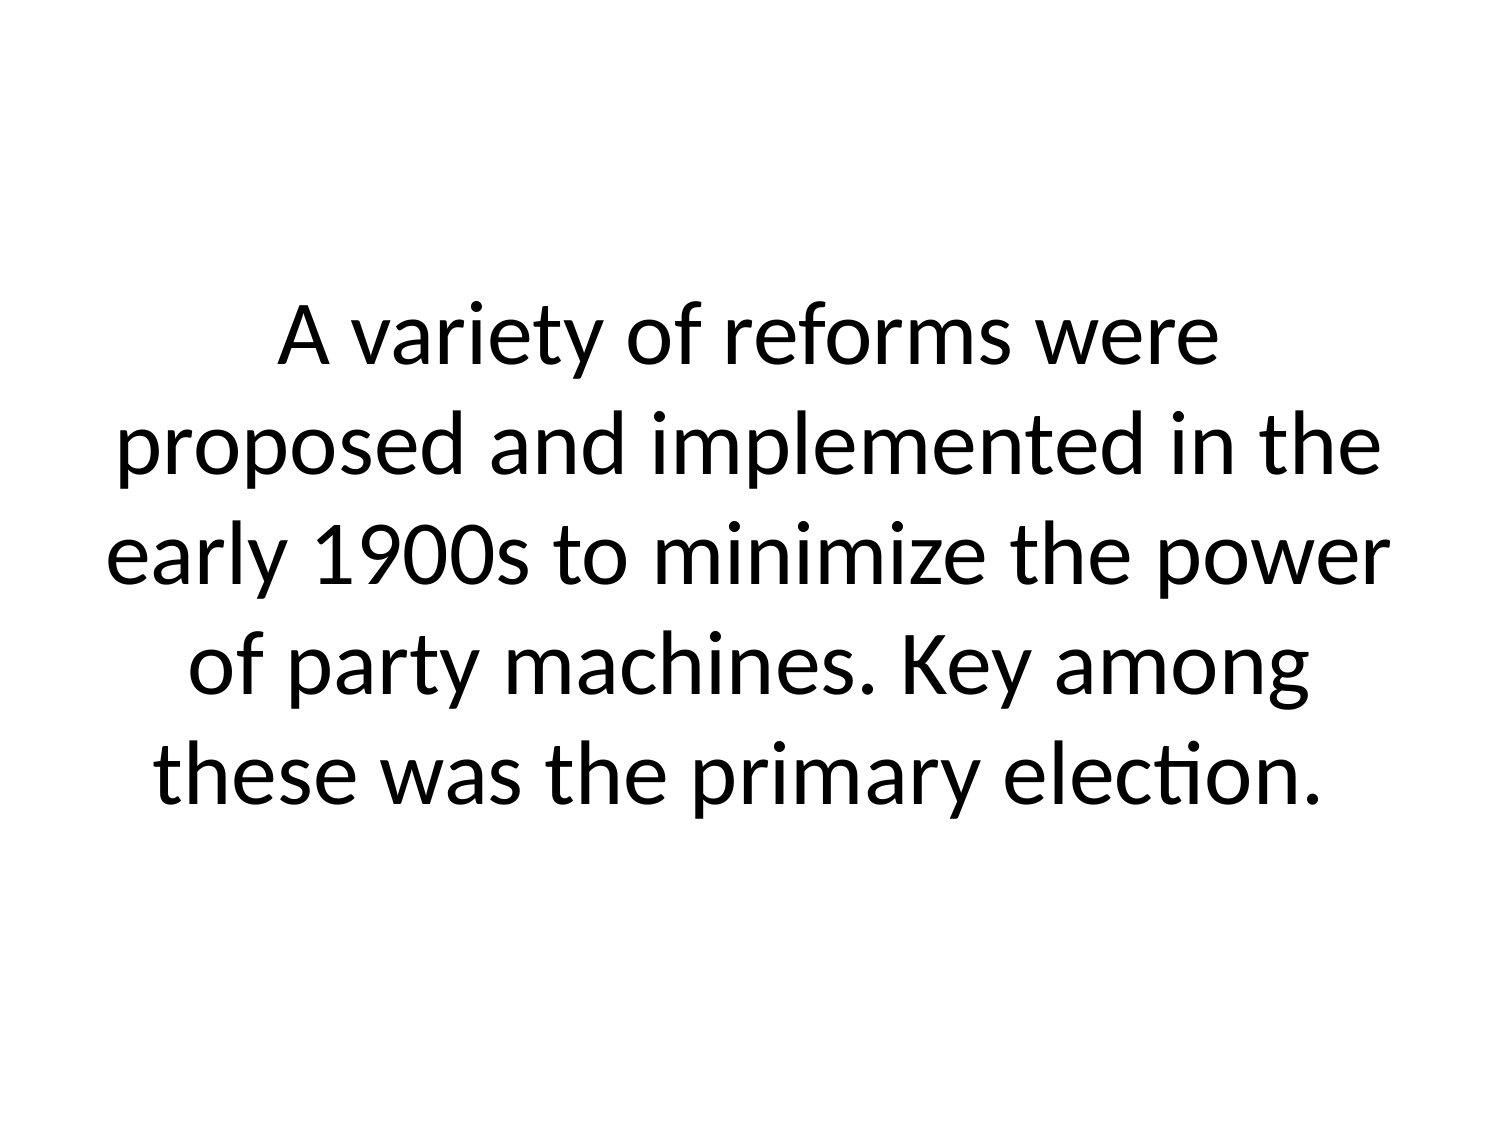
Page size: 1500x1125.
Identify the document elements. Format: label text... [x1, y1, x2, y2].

title A variety of reforms were proposed and implemented in the early 1900s to minimize the power of party machines. Key among these was the primary election. [74, 44, 1426, 1051]
